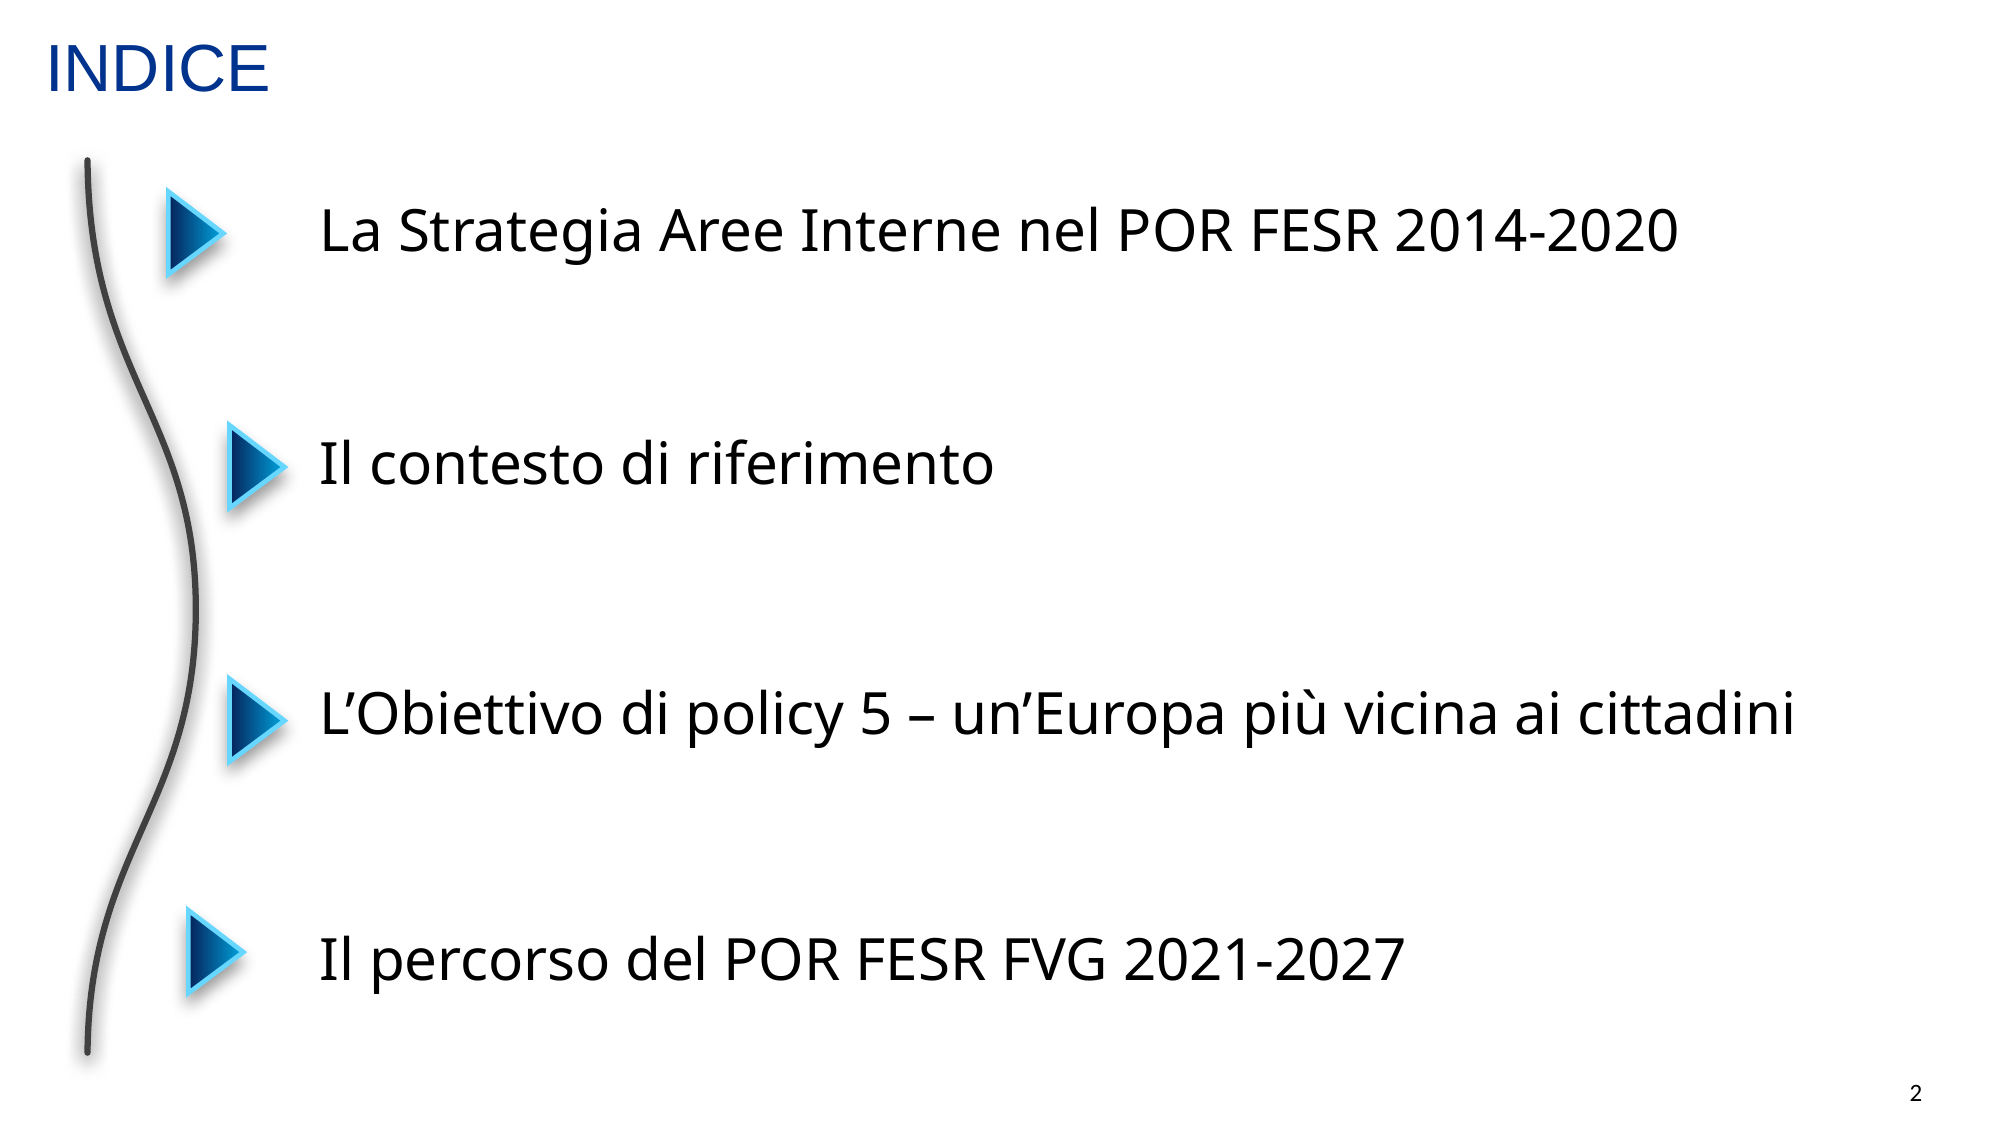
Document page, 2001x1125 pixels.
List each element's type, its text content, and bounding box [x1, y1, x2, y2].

text_box [167, 189, 226, 277]
text_box Il percorso del POR FESR FVG 2021-2027 [317, 920, 1954, 993]
text_box Il contesto di riferimento [317, 424, 1954, 497]
text_box [86, 159, 197, 1054]
text_box INDICE [43, 22, 1563, 105]
text_box [187, 908, 246, 996]
text_box [228, 676, 287, 764]
text_box L’Obiettivo di policy 5 – un’Europa più vicina ai cittadini [317, 674, 1954, 747]
text_box La Strategia Aree Interne nel POR FESR 2014-2020 [317, 191, 1954, 264]
text_box [228, 423, 287, 511]
text_box 2 [1895, 1076, 1980, 1107]
